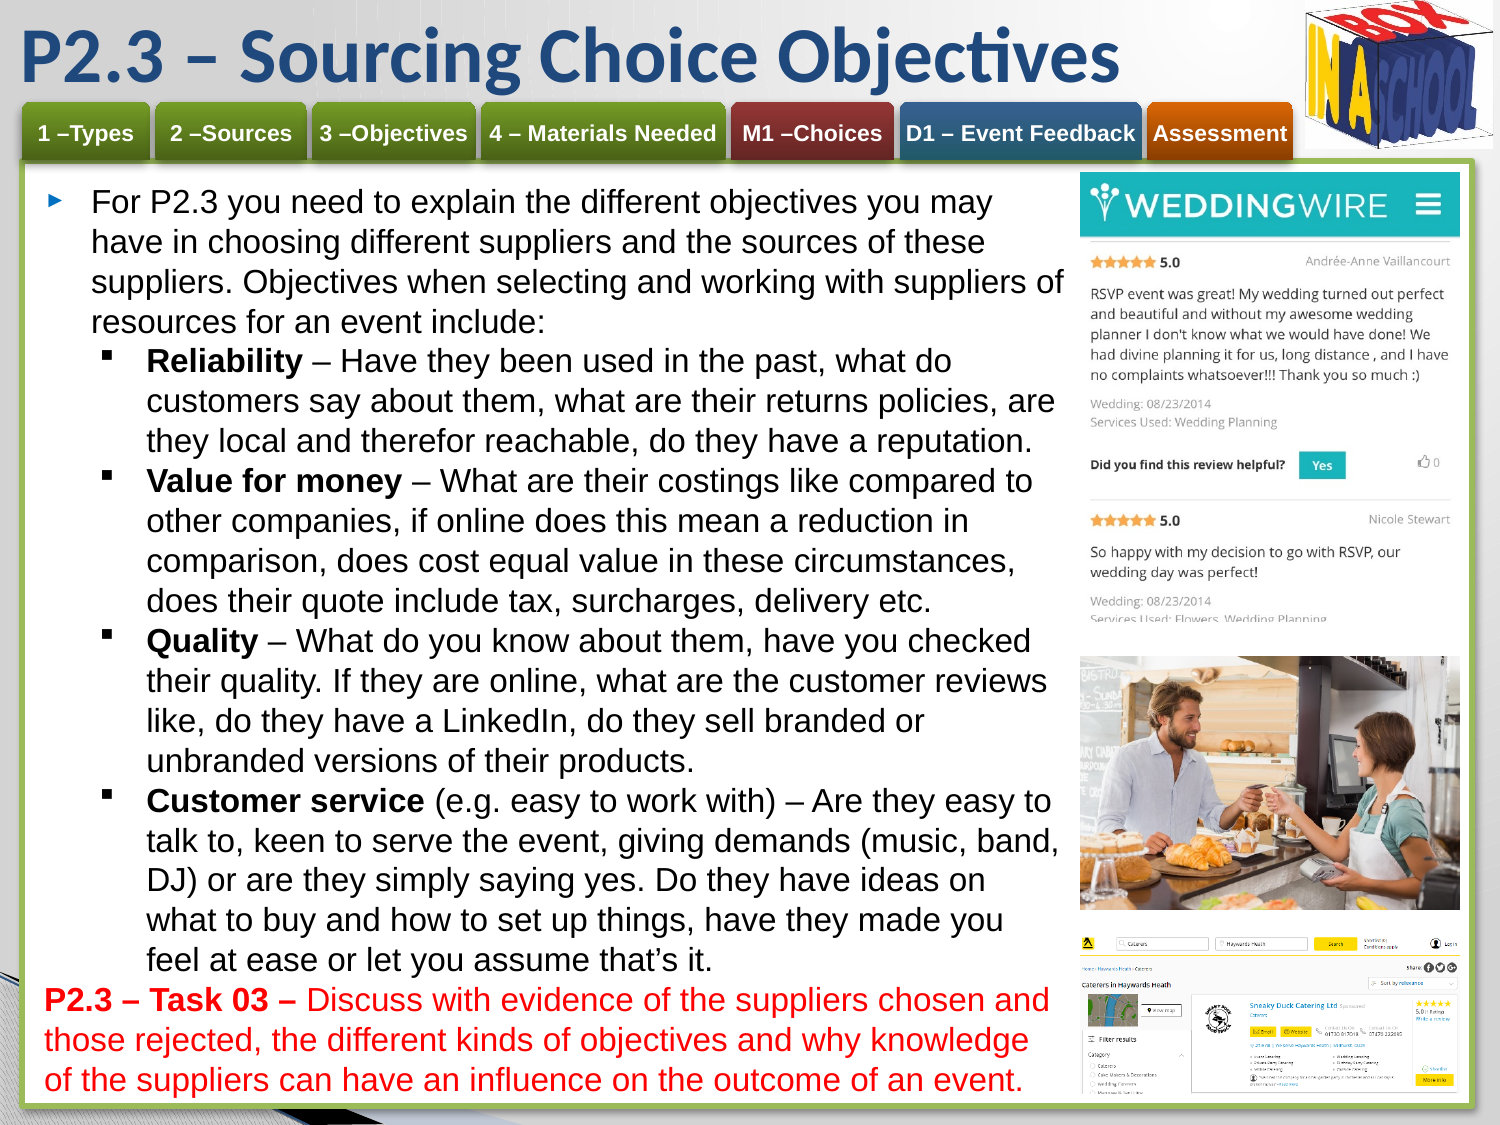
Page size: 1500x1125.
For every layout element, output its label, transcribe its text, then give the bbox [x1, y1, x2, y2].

title P2.3 – Sourcing Choice Objectives [5, 0, 1270, 102]
picture [1305, 0, 1494, 149]
picture [1080, 656, 1460, 910]
picture [1080, 172, 1460, 622]
picture [1080, 936, 1460, 1095]
text_box For P2.3 you need to explain the different objectives you may have in choosing different suppliers and the sources of these suppliers. Objectives when selecting and working with suppliers of resources for an event include: Reliability – Have they been used in the past, what do customers say about them, what are their returns policies, are they local and therefor reachable, do they have a reputation. Value for money – What are their costings like compared to other companies, if online does this mean a reduction in comparison, does cost equal value in these circumstances, does their quote include tax, surcharges, delivery etc. Quality – What do you know about them, have you checked their quality. If they are online, what are the customer reviews like, do they have a LinkedIn, do they sell branded or unbranded versions of their products. Customer service (e.g. easy to work with) – Are they easy to talk to, keen to serve the event, giving demands (music, band, DJ) or are they simply saying yes. Do they have ideas on what to buy and how to set up things, have they made you feel at ease or let you assume that’s it. P2.3 – Task 03 – Discuss with evidence of the suppliers chosen and those rejected, the different kinds of objectives and why knowledge of the suppliers can have an influence on the outcome of an event. [29, 172, 1081, 1106]
picture [281, 1114, 303, 1125]
